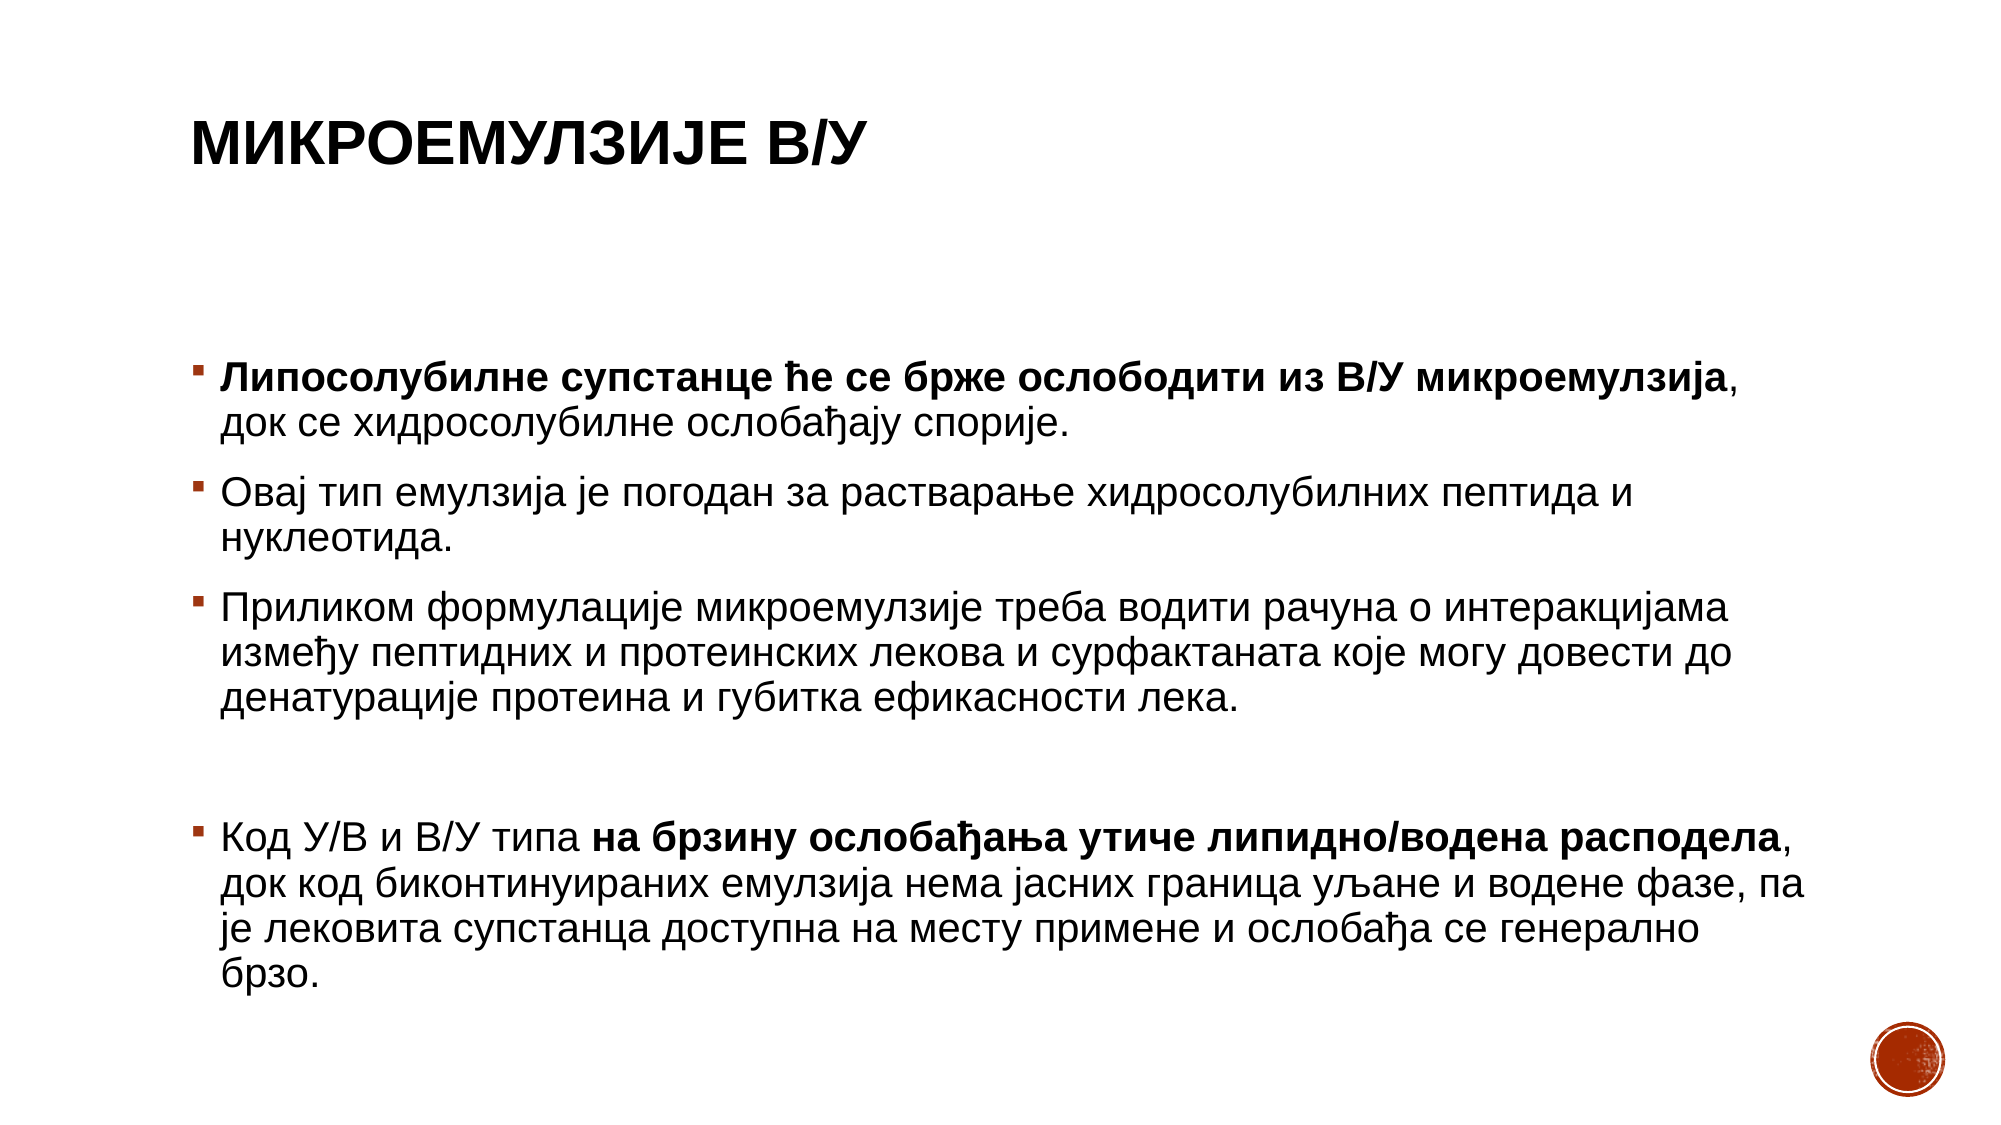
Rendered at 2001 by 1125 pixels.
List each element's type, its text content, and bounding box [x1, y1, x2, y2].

list Липосолубилне супстанце ће се брже ослободити из В/У микроемулзија, док се хидросолубилне ослобађају спорије. Овај тип емулзија је погодан за растварање хидросолубилних пептида и нуклеотида. Приликом формулације микроемулзије треба водити рачуна о интеракцијама између пептидних и протеинских лекова и сурфактаната које могу довести до денатурације протеина и губитка ефикасности лека. Код У/В и В/У типа на брзину ослобађања утиче липидно/водена расподела, док код биконтинуираних емулзија нема јасних граница уљане и водене фазе, па је лековита супстанца доступна на месту примене и ослобађа се генерално брзо. [175, 348, 1826, 1013]
title Микроемулзије В/У [175, 79, 1826, 344]
